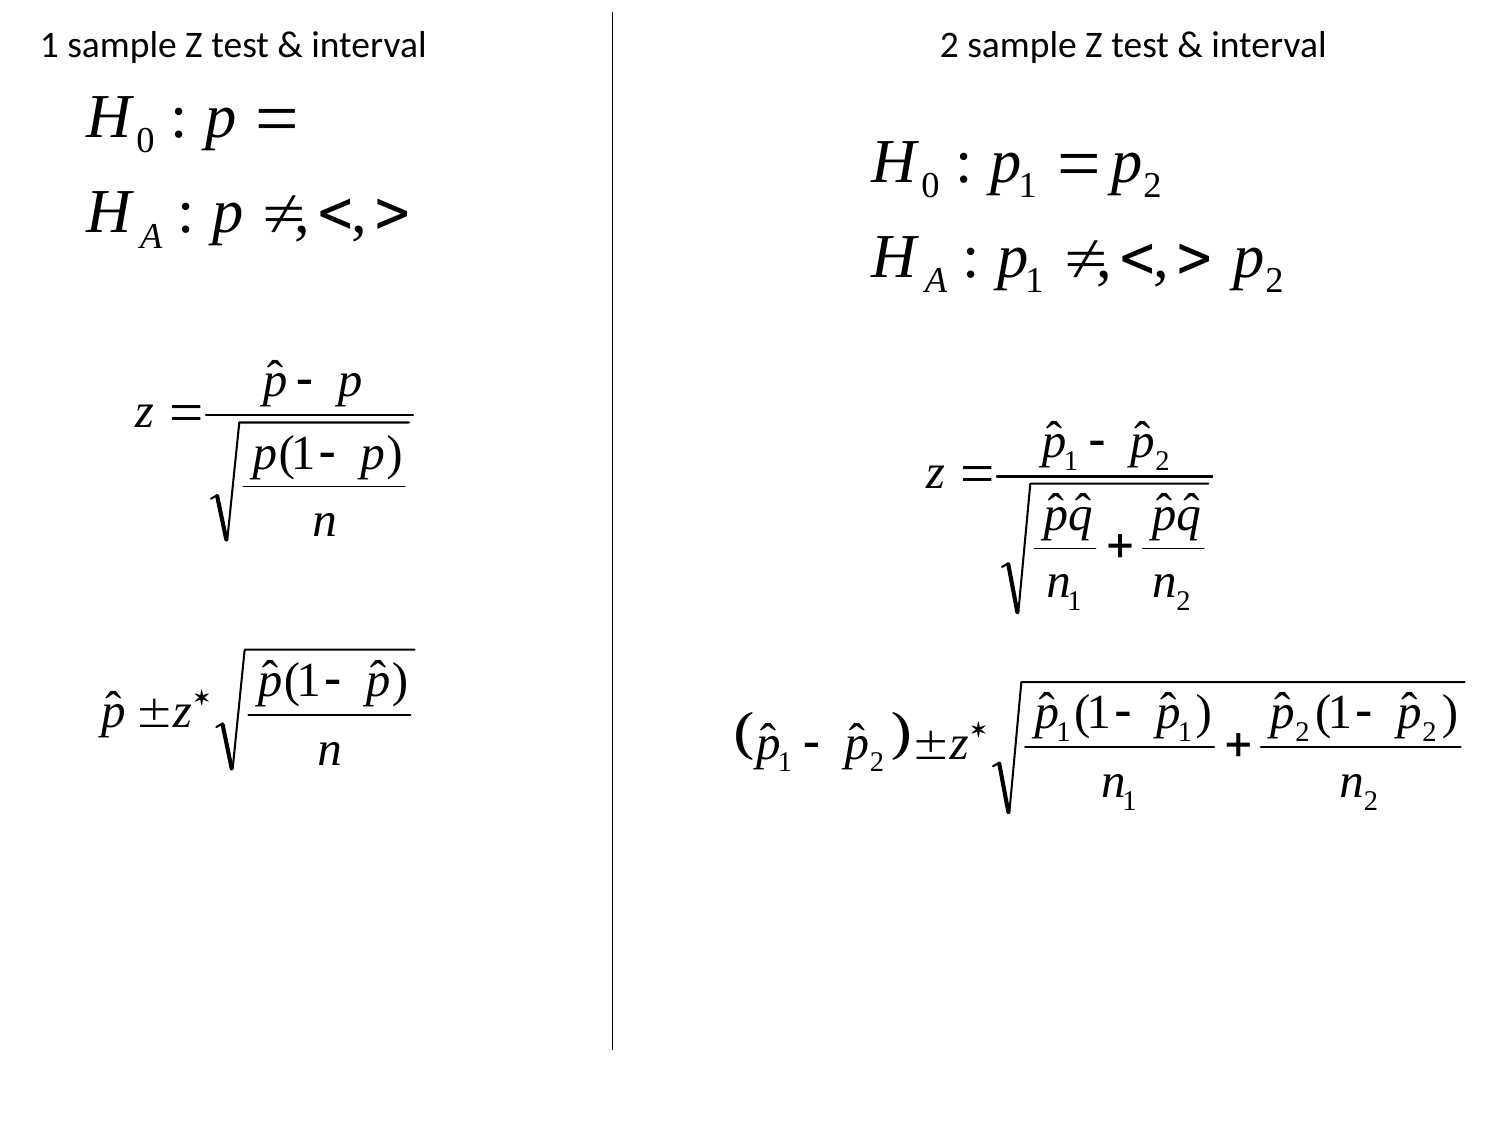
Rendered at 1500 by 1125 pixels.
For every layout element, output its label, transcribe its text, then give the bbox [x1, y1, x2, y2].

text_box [727, 669, 1476, 826]
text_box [74, 74, 419, 263]
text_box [859, 119, 1298, 308]
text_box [915, 410, 1223, 624]
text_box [87, 637, 427, 781]
text_box 1 sample Z test & interval 2 sample Z test & interval [613, 12, 1425, 73]
text_box 1 sample Z test & interval 2 sample Z test & interval [24, 12, 612, 73]
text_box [124, 349, 424, 551]
